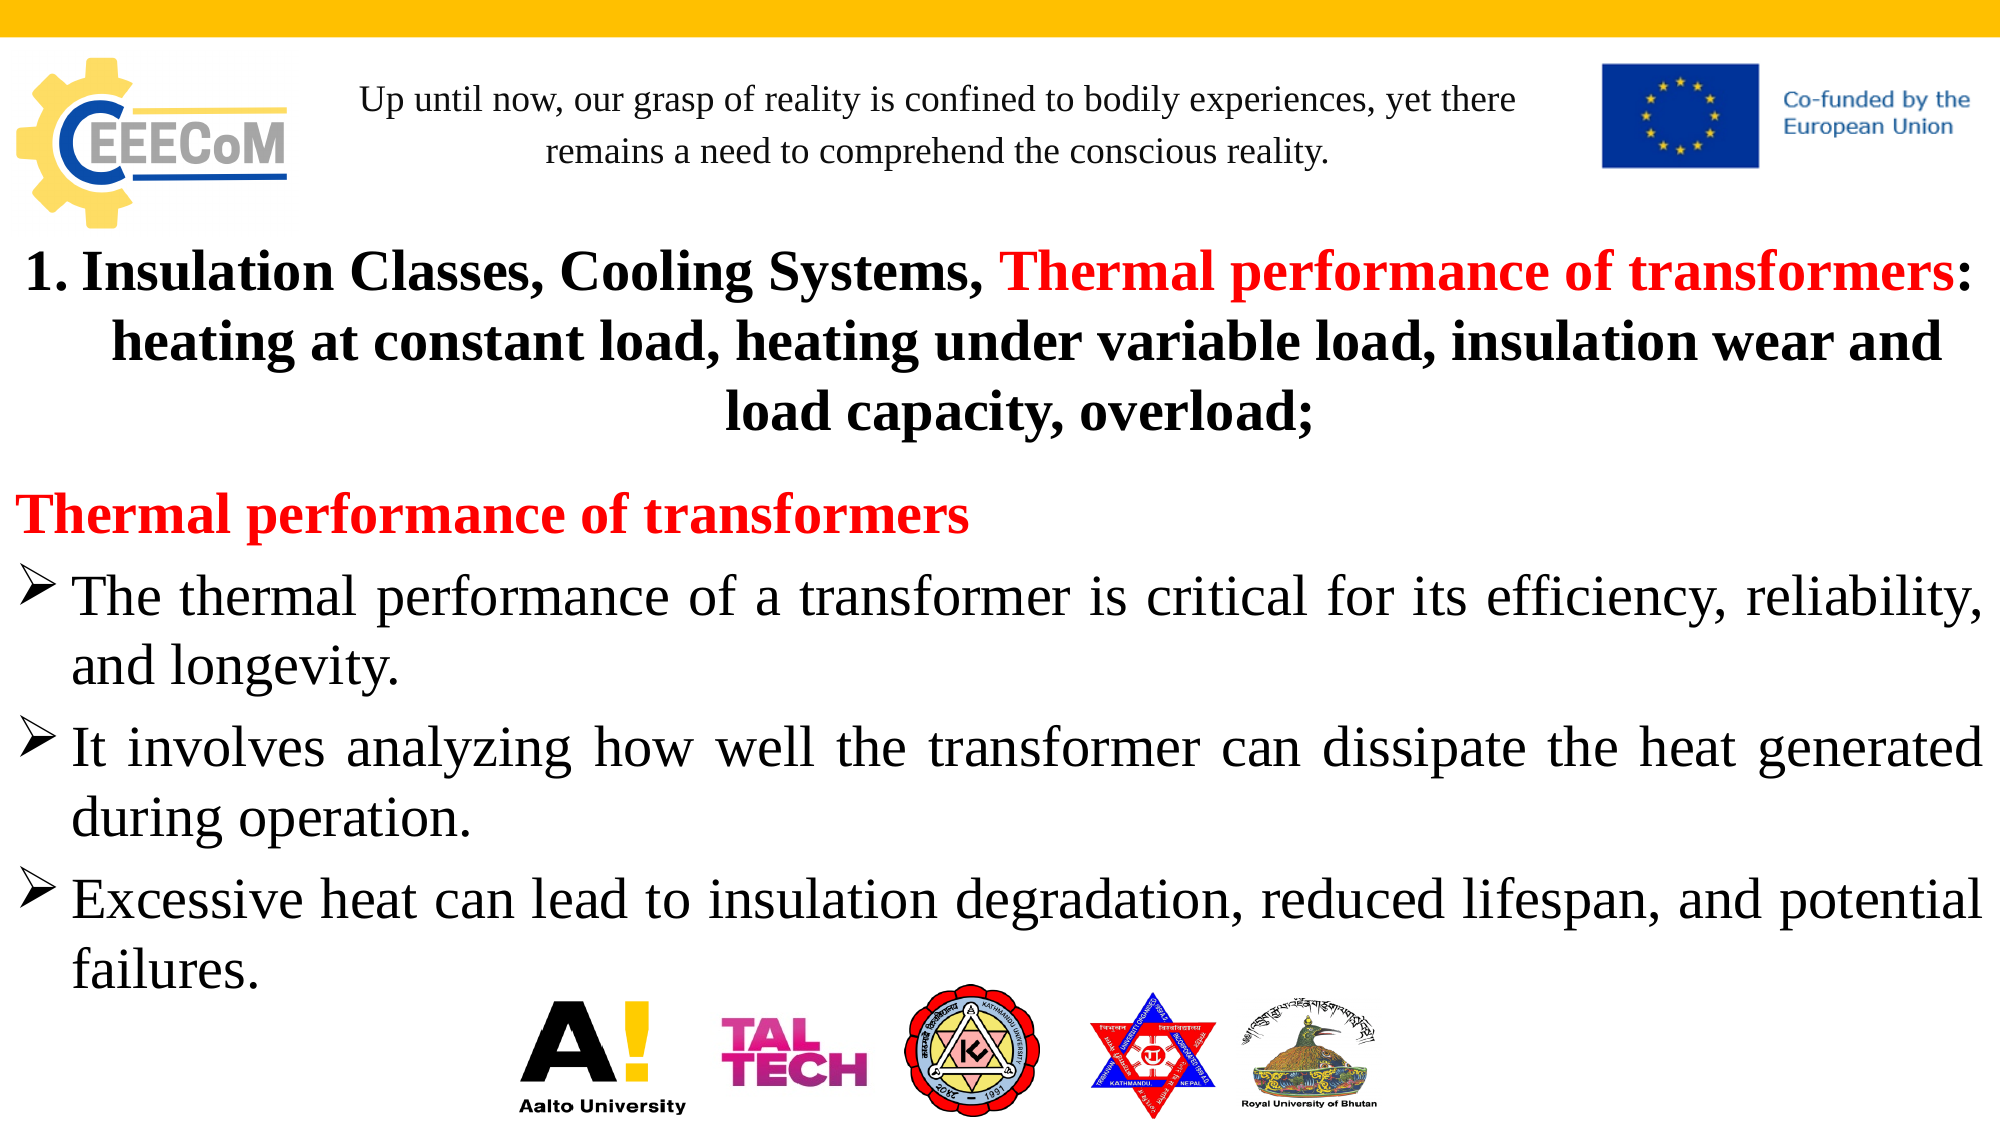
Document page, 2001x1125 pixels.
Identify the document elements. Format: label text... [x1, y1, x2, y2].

list Insulation Classes, Cooling Systems, Thermal performance of transformers: heating at constant load, heating under variable load, insulation wear and load capacity, overload; Thermal performance of transformers The thermal performance of a transformer is critical for its efficiency, reliability, and longevity. It involves analyzing how well the transformer can dissipate the heat generated during operation. Excessive heat can lead to insulation degradation, reduced lifespan, and potential failures. [0, 224, 2000, 975]
title Up until now, our grasp of reality is confined to bodily experiences, yet there remains a need to comprehend the conscious reality. [312, 37, 1565, 201]
picture [512, 984, 1382, 1125]
picture [11, 50, 299, 224]
picture [1595, 46, 2000, 181]
